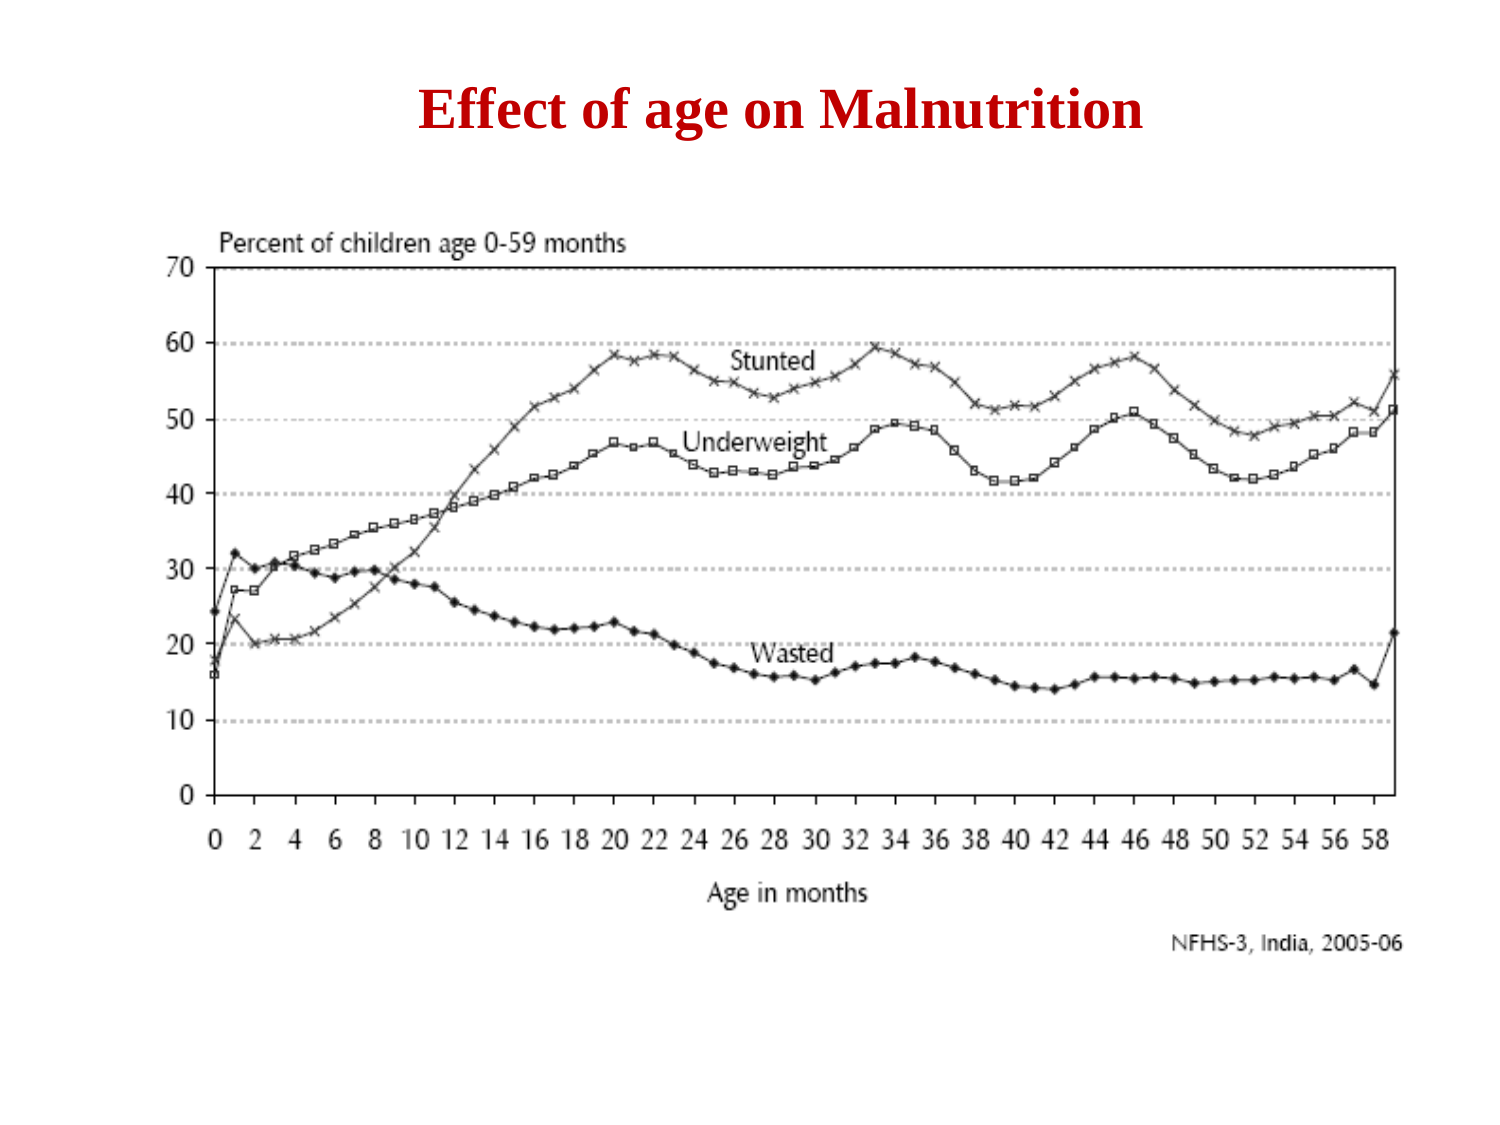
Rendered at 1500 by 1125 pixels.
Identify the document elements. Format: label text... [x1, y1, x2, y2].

picture [124, 199, 1438, 1001]
text_box Effect of age on Malnutrition [403, 62, 1160, 148]
